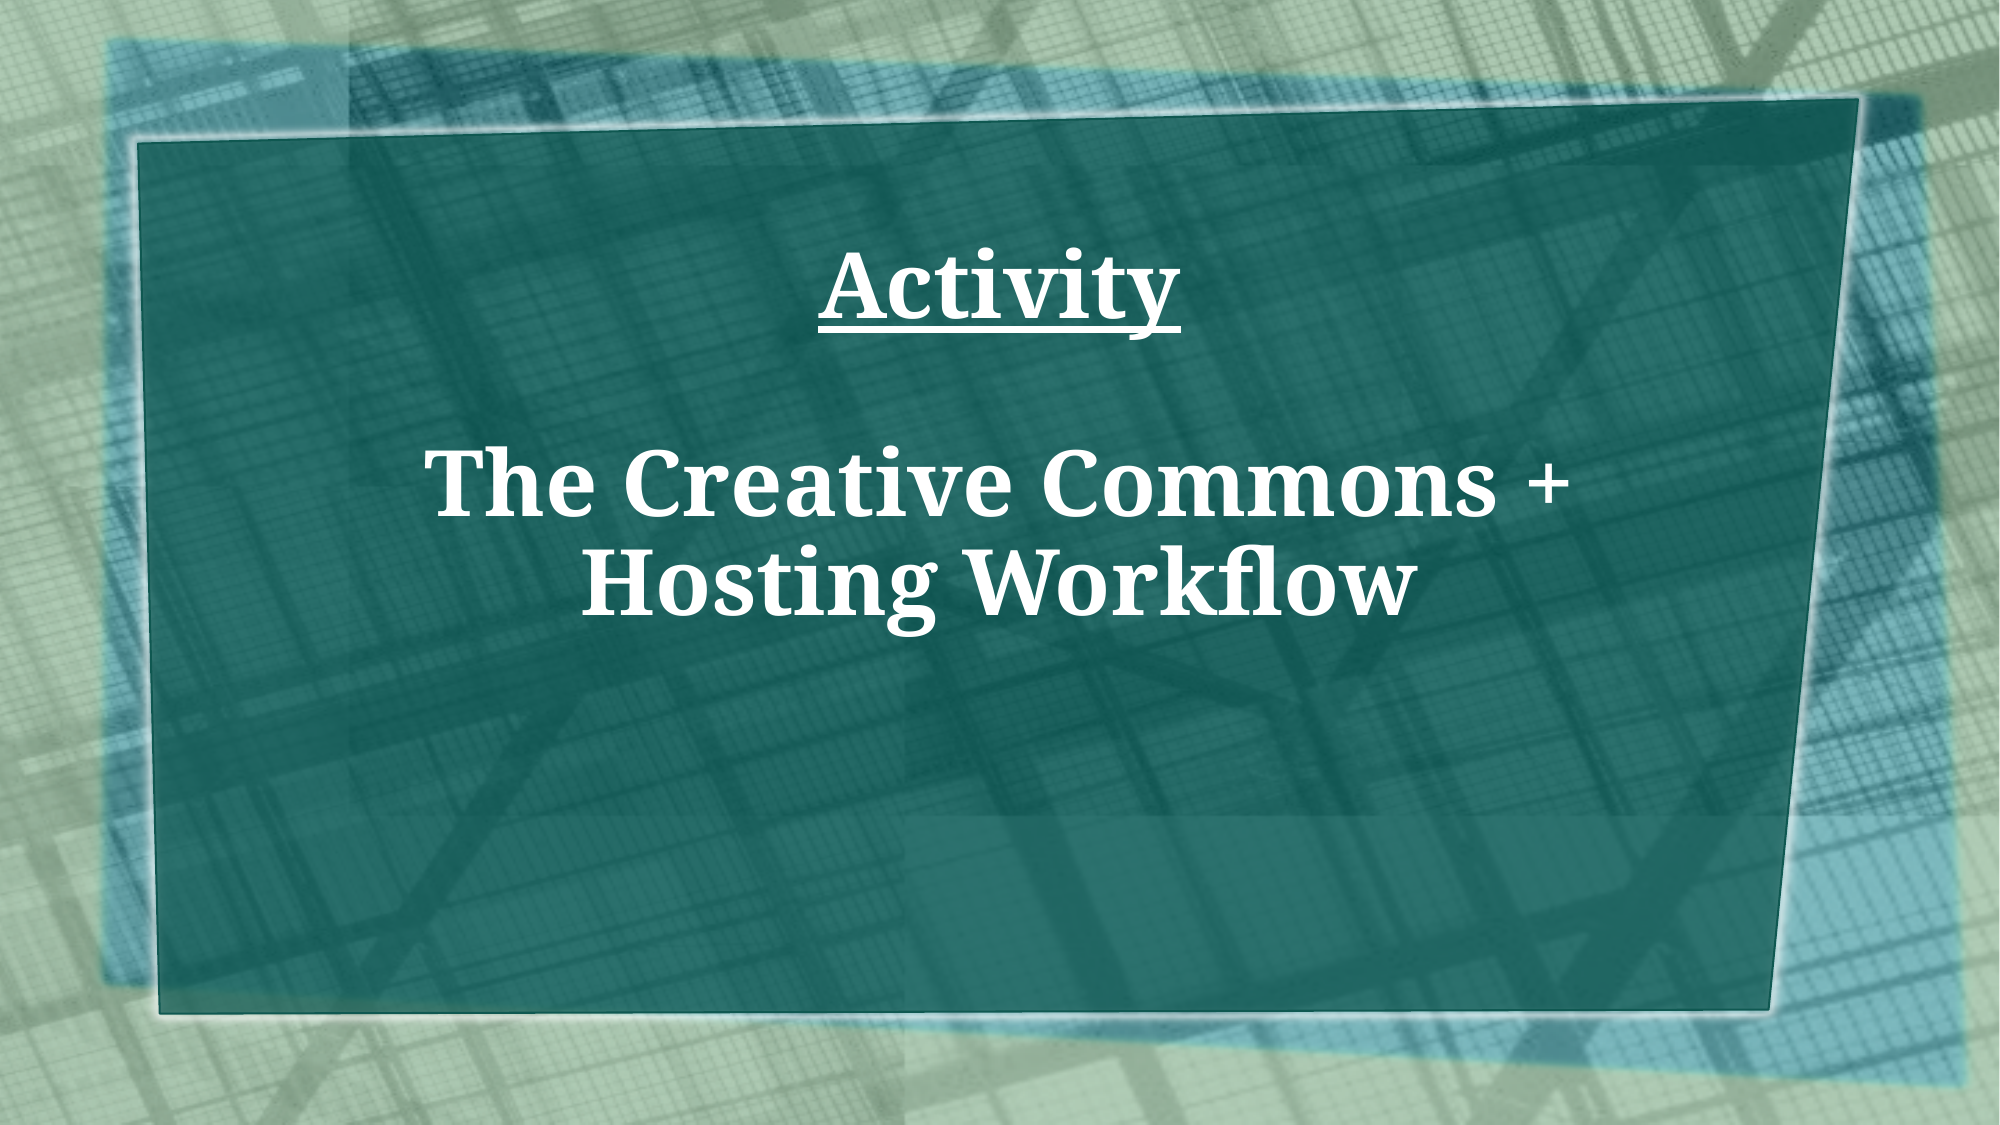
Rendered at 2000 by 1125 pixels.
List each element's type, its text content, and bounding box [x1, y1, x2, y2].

title Activity The Creative Commons + Hosting Workflow [249, 275, 1750, 850]
picture [0, 0, 2000, 1125]
